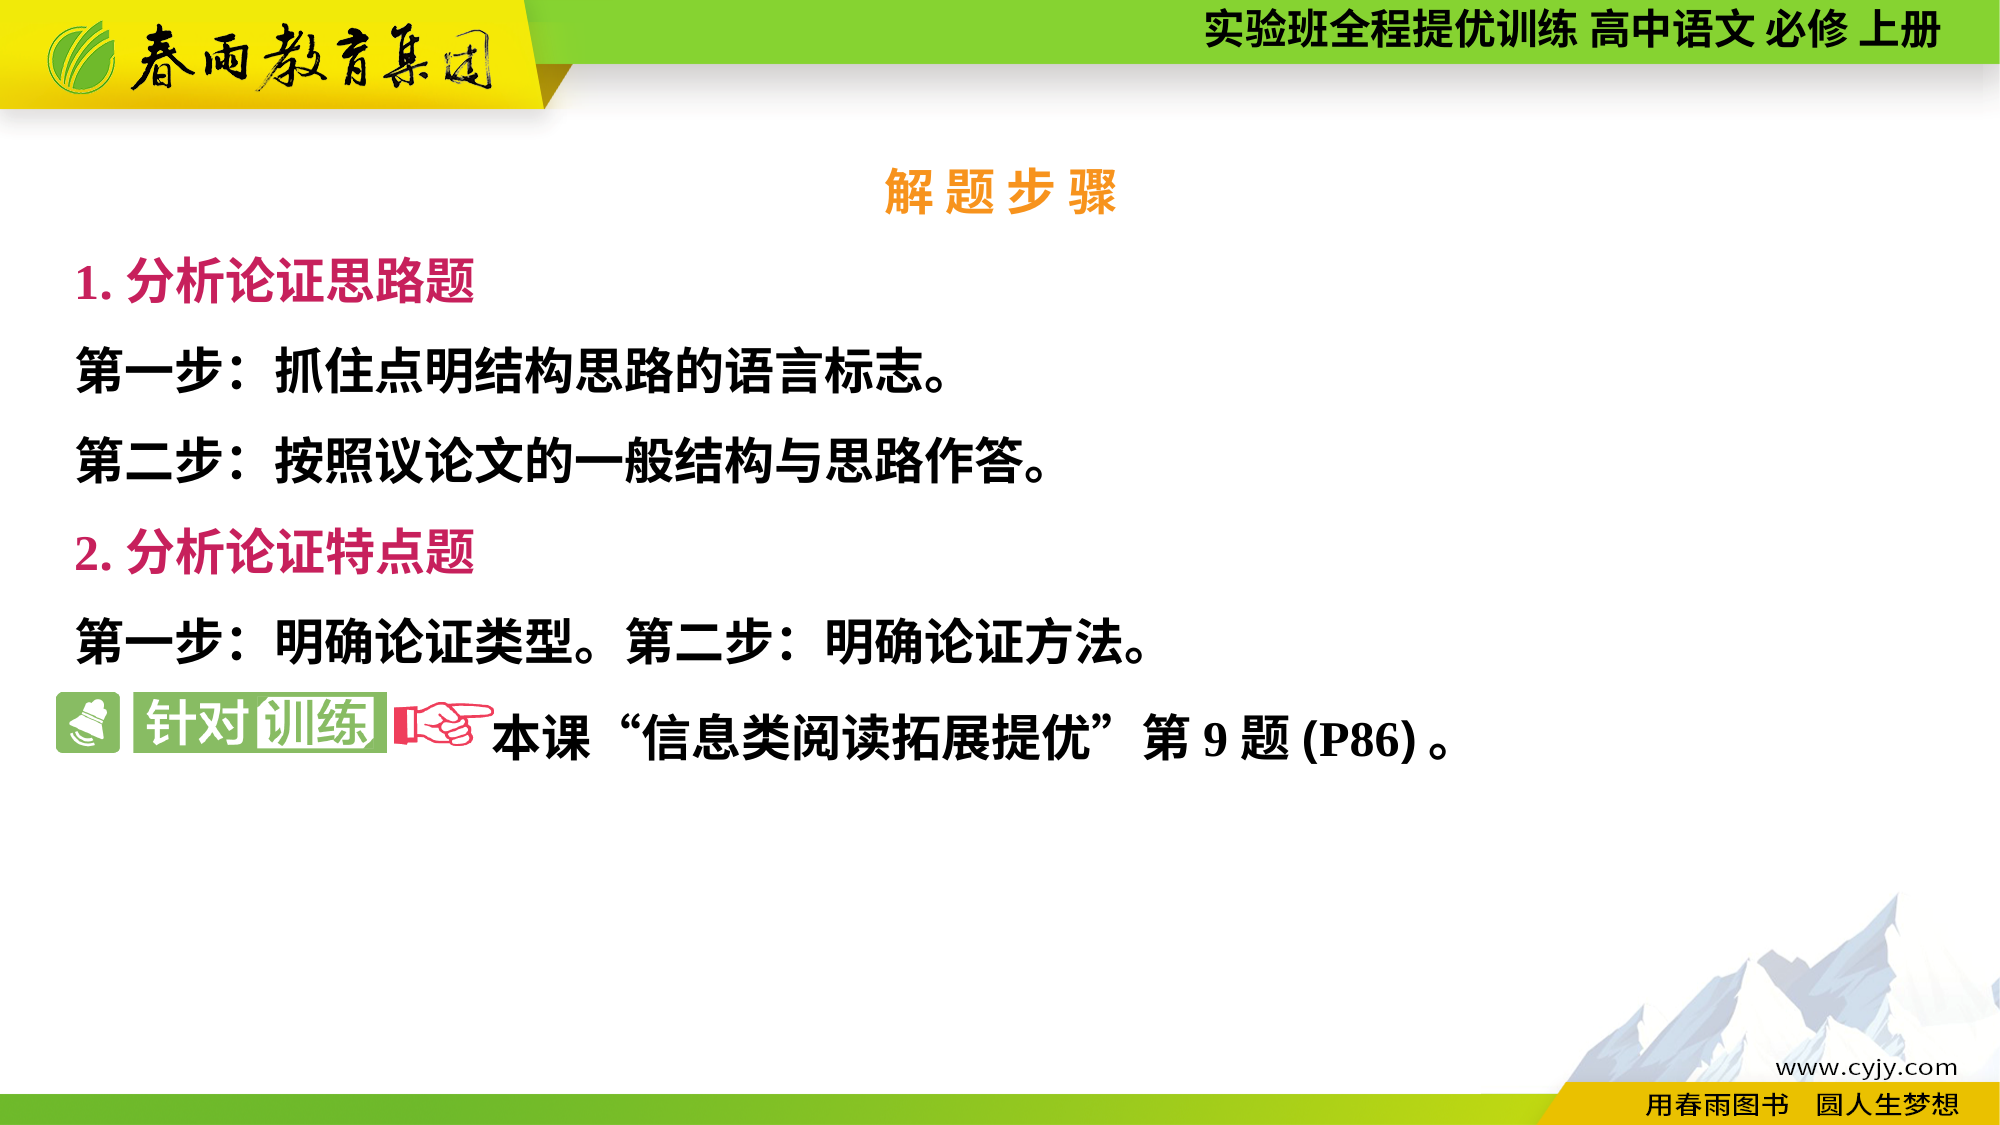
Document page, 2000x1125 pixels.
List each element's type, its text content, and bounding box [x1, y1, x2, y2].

list 解 题 步 骤 1.分析论证思路题 第一步：抓住点明结构思路的语言标志。 第二步：按照议论文的一般结构与思路作答。 2.分析论证特点题 第一步：明确论证类型。第二步：明确论证方法。 [59, 122, 1944, 668]
picture [0, 0, 2000, 1125]
text_box 本课“信息类阅读拓展提优”第9题(P86)。 [59, 668, 1944, 774]
